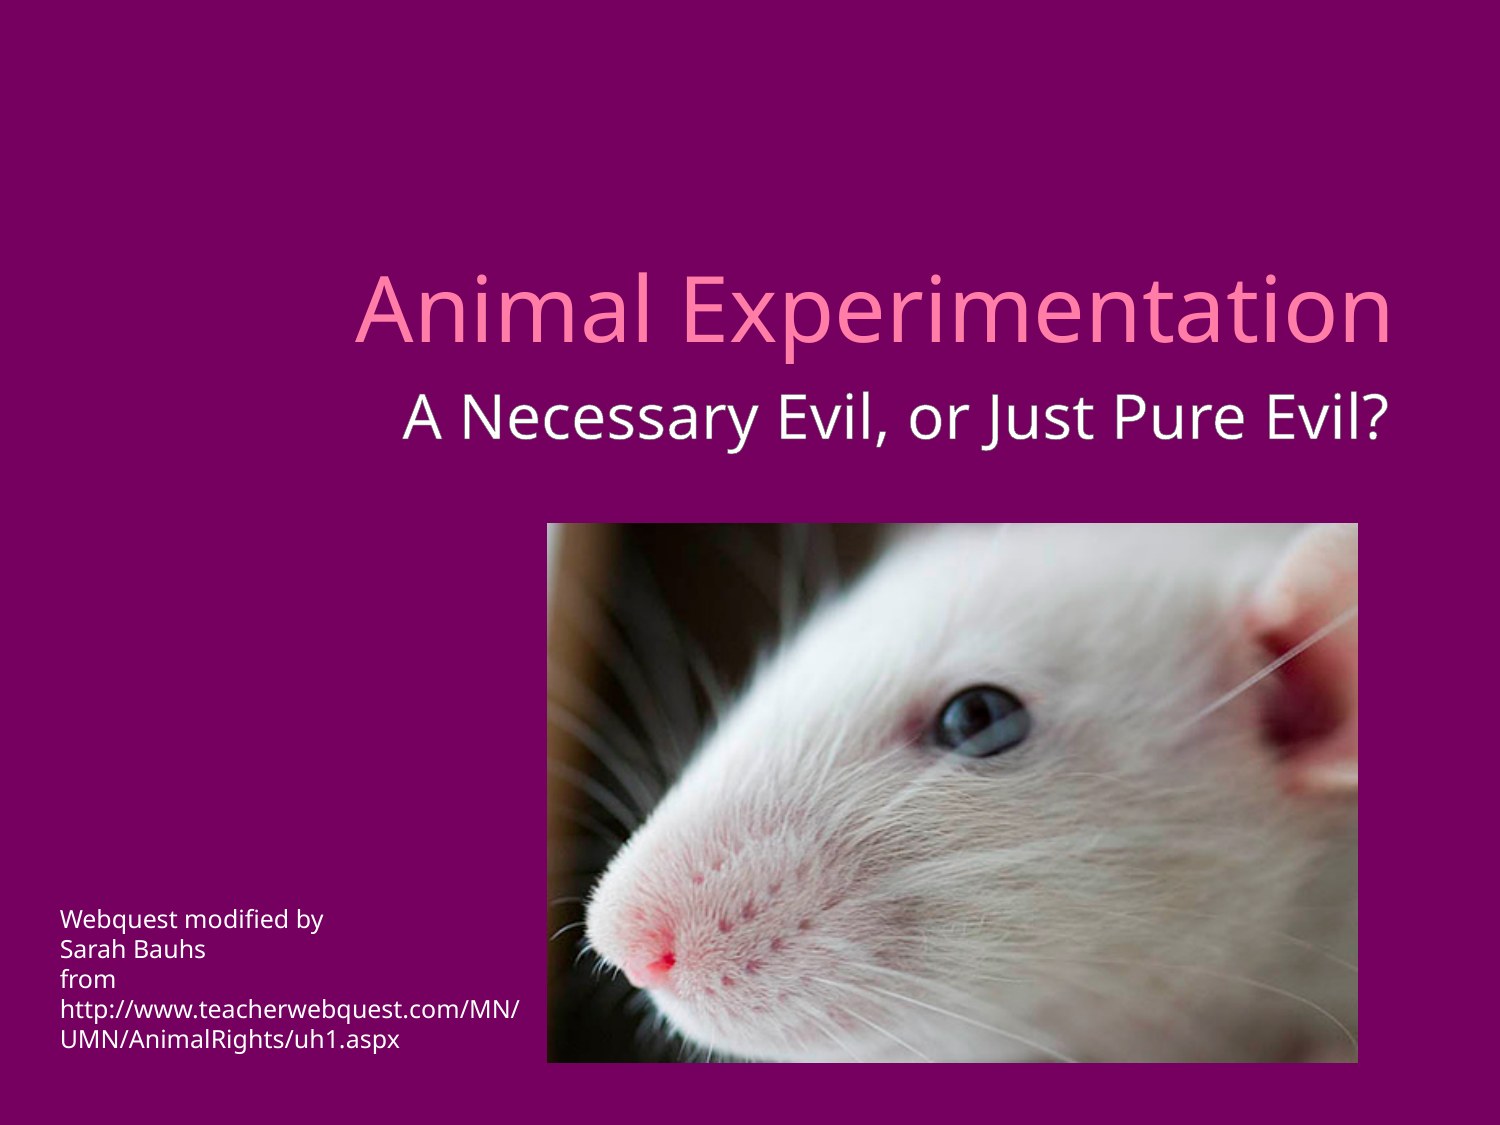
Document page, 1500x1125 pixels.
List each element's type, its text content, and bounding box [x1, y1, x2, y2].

subtitle A Necessary Evil, or Just Pure Evil? [88, 369, 1412, 657]
picture [546, 523, 1358, 1064]
text_box Webquest modified by Sarah Bauhs from http://www.teacherwebquest.com/MN/UMN/AnimalRights/uh1.aspx [45, 896, 538, 1061]
title Animal Experimentation [88, 127, 1412, 369]
